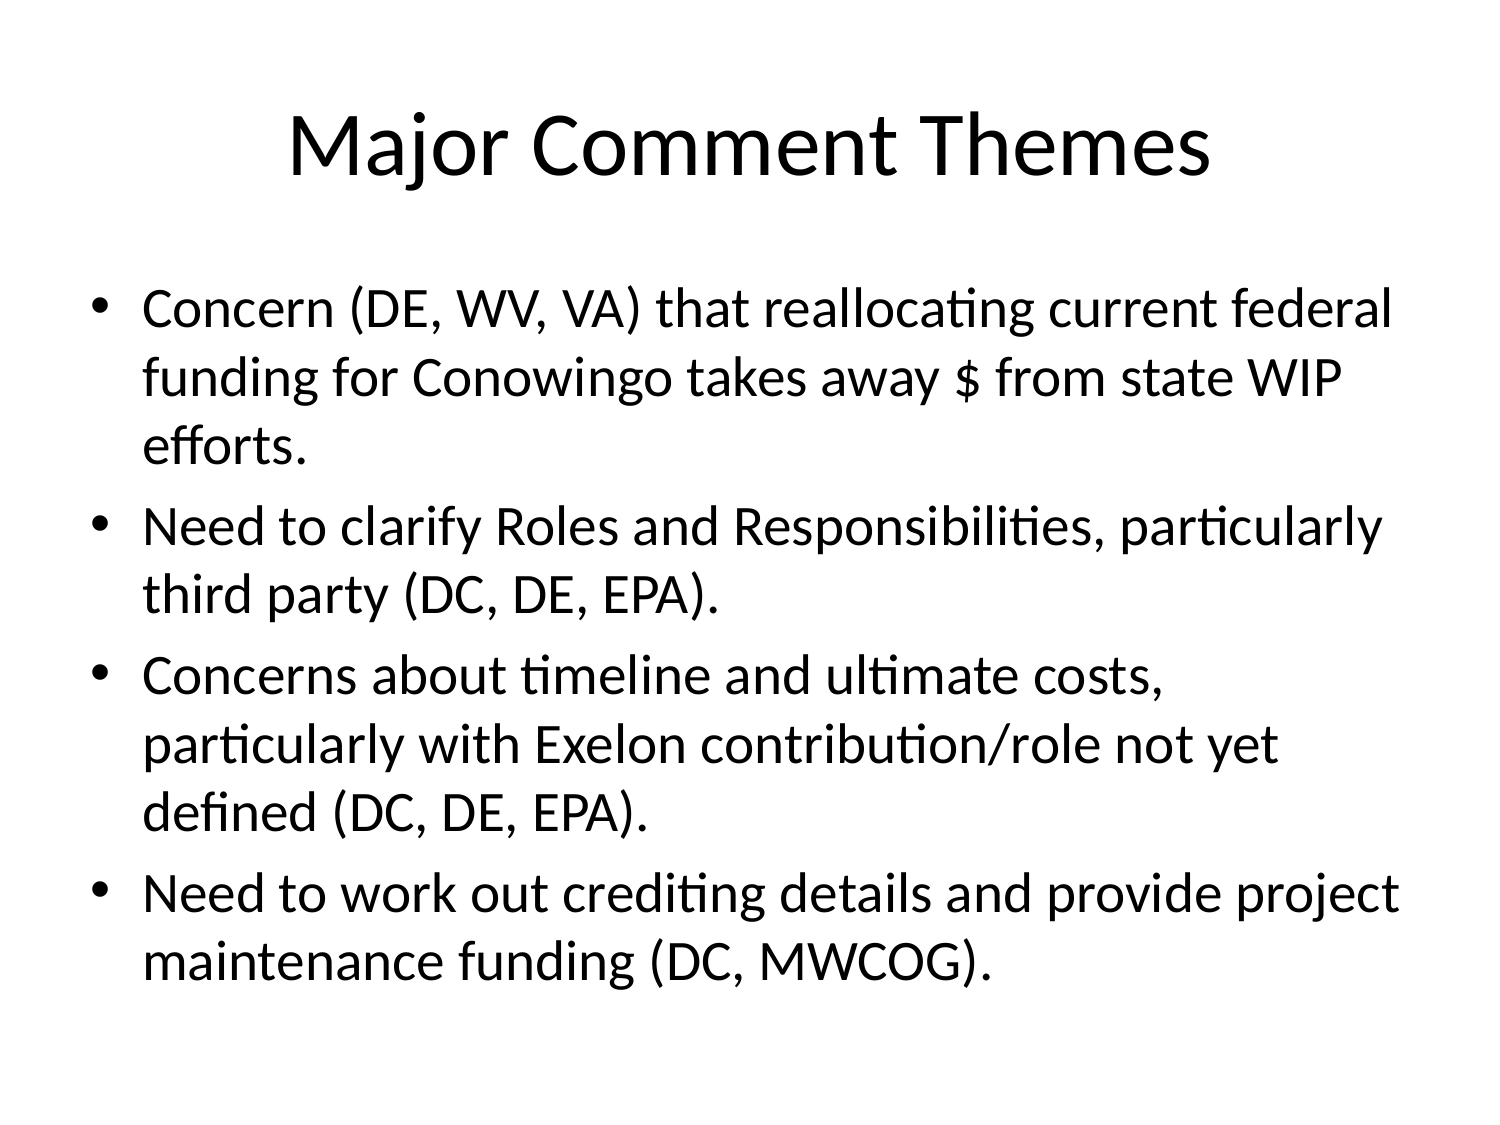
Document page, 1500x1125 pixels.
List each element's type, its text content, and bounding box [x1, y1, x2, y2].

list Concern (DE, WV, VA) that reallocating current federal funding for Conowingo takes away $ from state WIP efforts. Need to clarify Roles and Responsibilities, particularly third party (DC, DE, EPA). Concerns about timeline and ultimate costs, particularly with Exelon contribution/role not yet defined (DC, DE, EPA). Need to work out crediting details and provide project maintenance funding (DC, MWCOG). [75, 262, 1425, 1005]
title Major Comment Themes [75, 45, 1425, 233]
